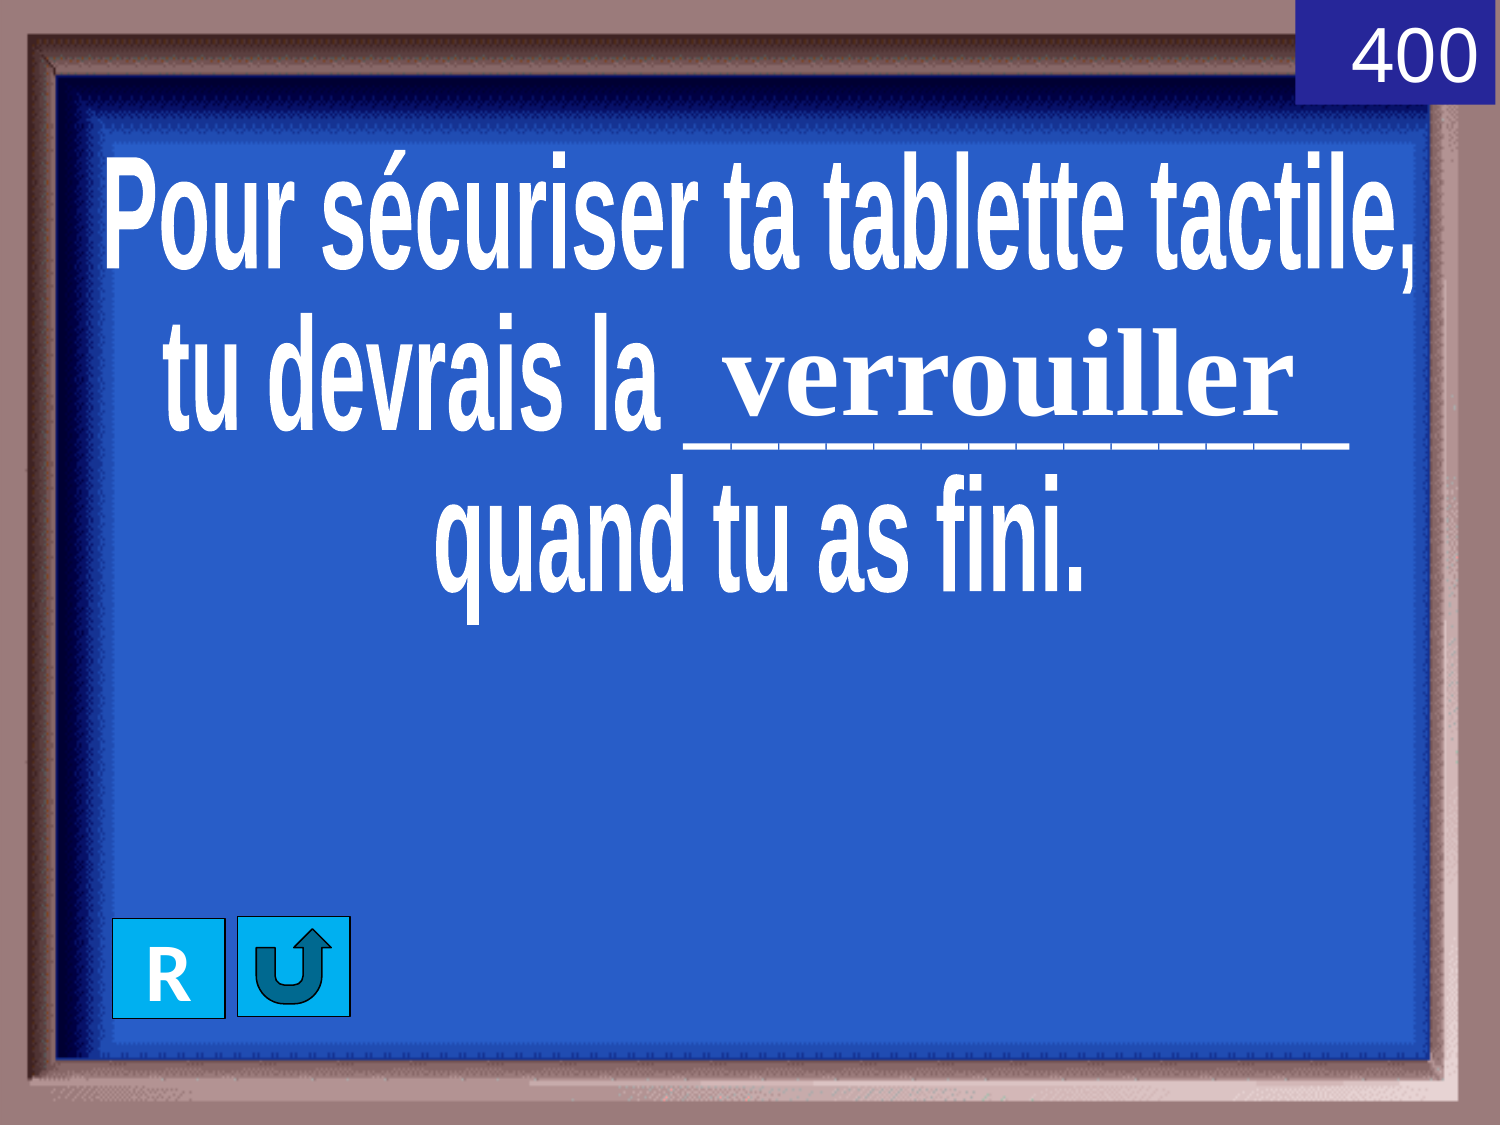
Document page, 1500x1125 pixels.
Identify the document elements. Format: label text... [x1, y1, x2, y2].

text_box 400 [1295, 0, 1496, 105]
text_box R [112, 918, 226, 1019]
picture [0, 0, 1500, 1125]
text_box [237, 916, 351, 1017]
text_box verrouiller [331, 283, 1500, 449]
